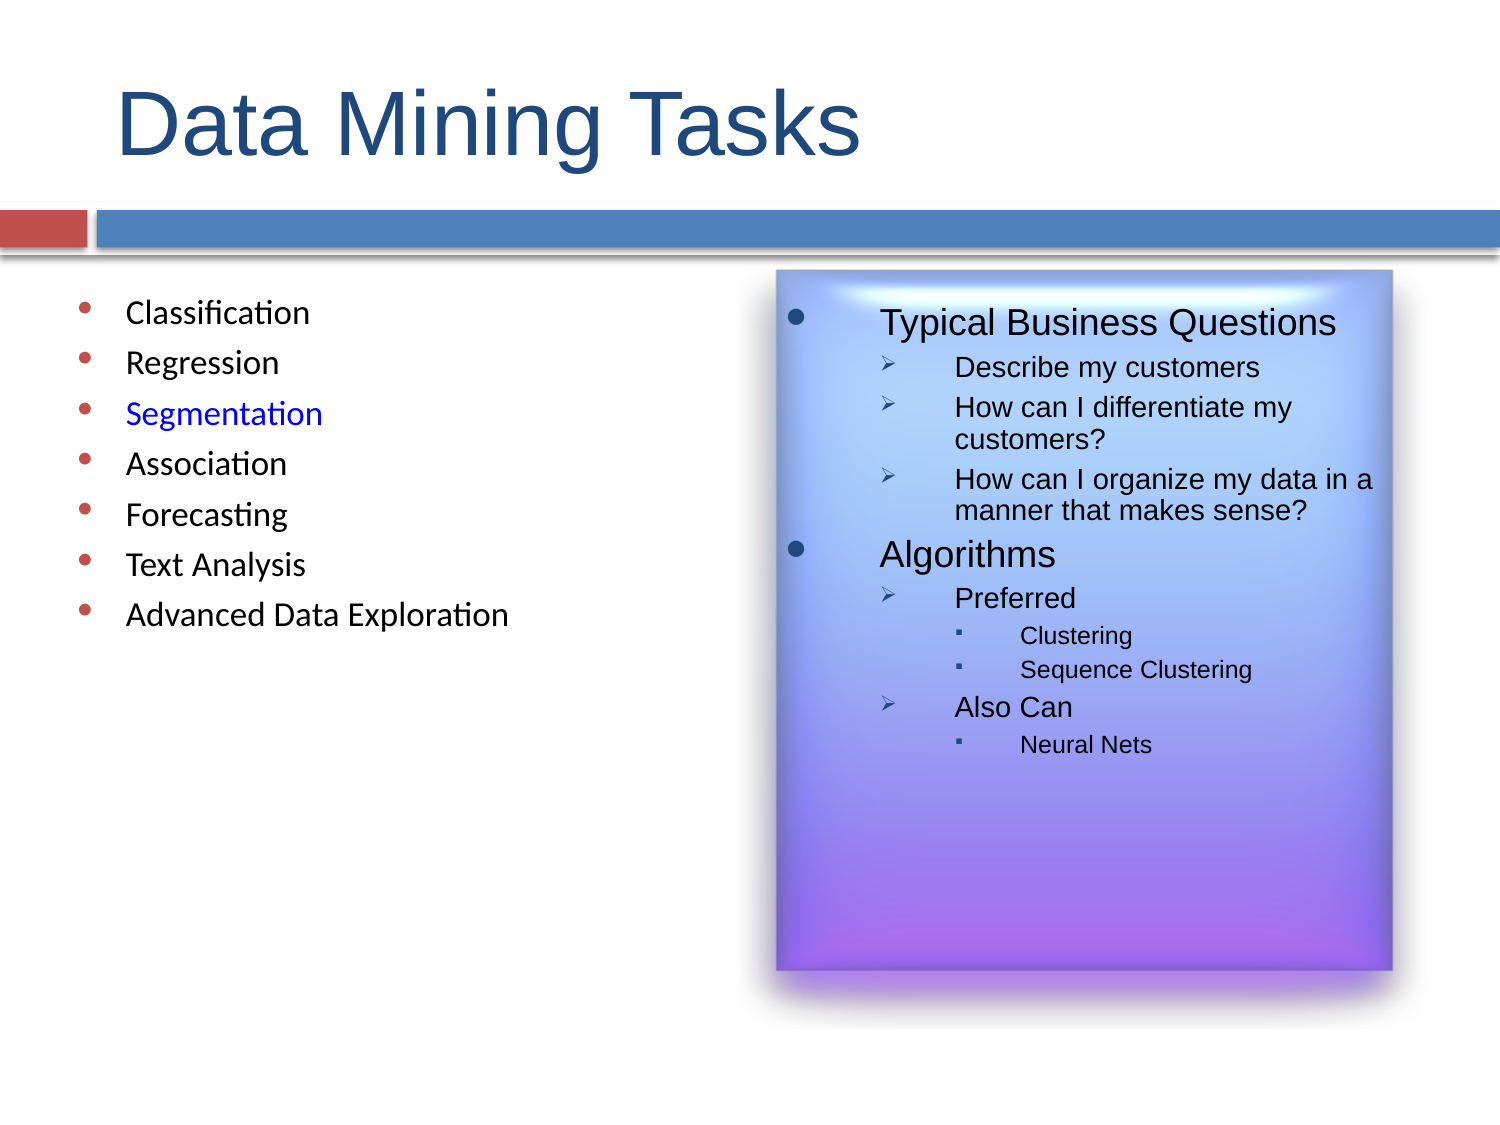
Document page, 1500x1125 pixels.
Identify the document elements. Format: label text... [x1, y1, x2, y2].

title Data Mining Tasks [100, 37, 1438, 200]
picture [732, 262, 1432, 1030]
list Classification Regression Segmentation Association Forecasting Text Analysis Advanced Data Exploration [62, 281, 726, 646]
